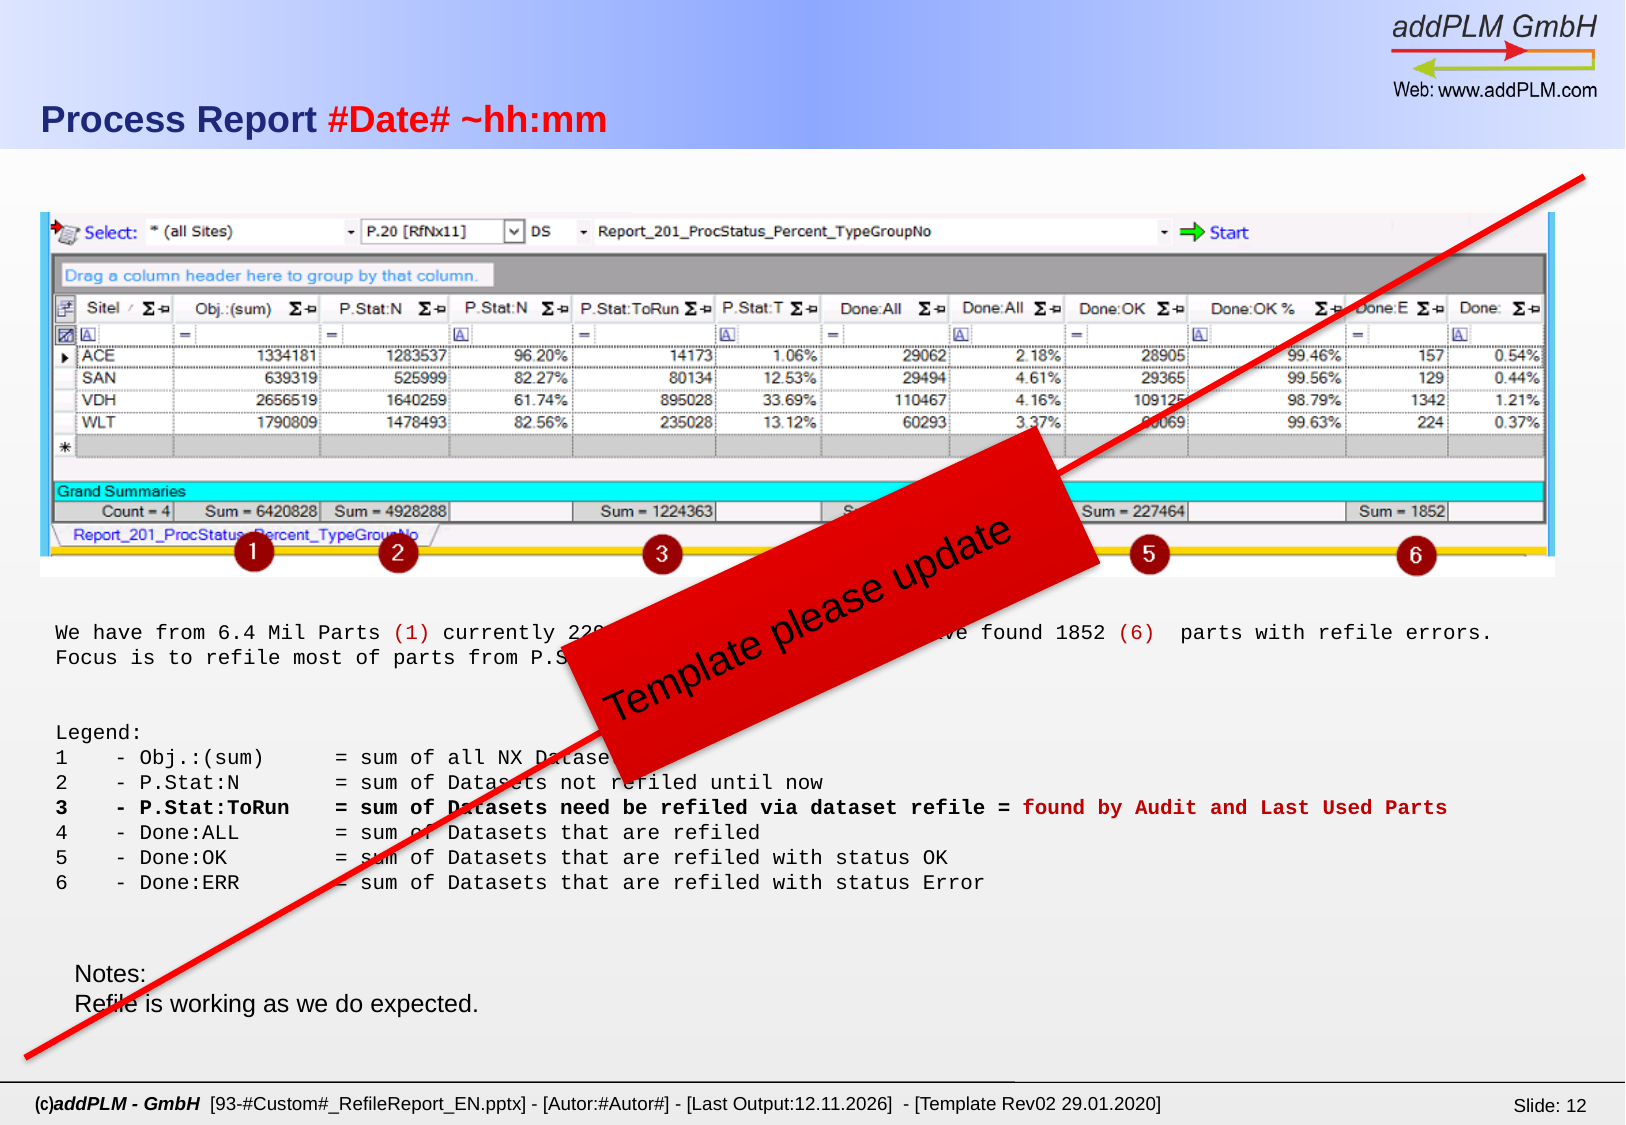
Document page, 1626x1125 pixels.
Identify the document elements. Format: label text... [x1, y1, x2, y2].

picture [1391, 14, 1597, 97]
title Process Report #Date# ~hh:mm [40, 67, 1582, 131]
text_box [24, 175, 1585, 1059]
